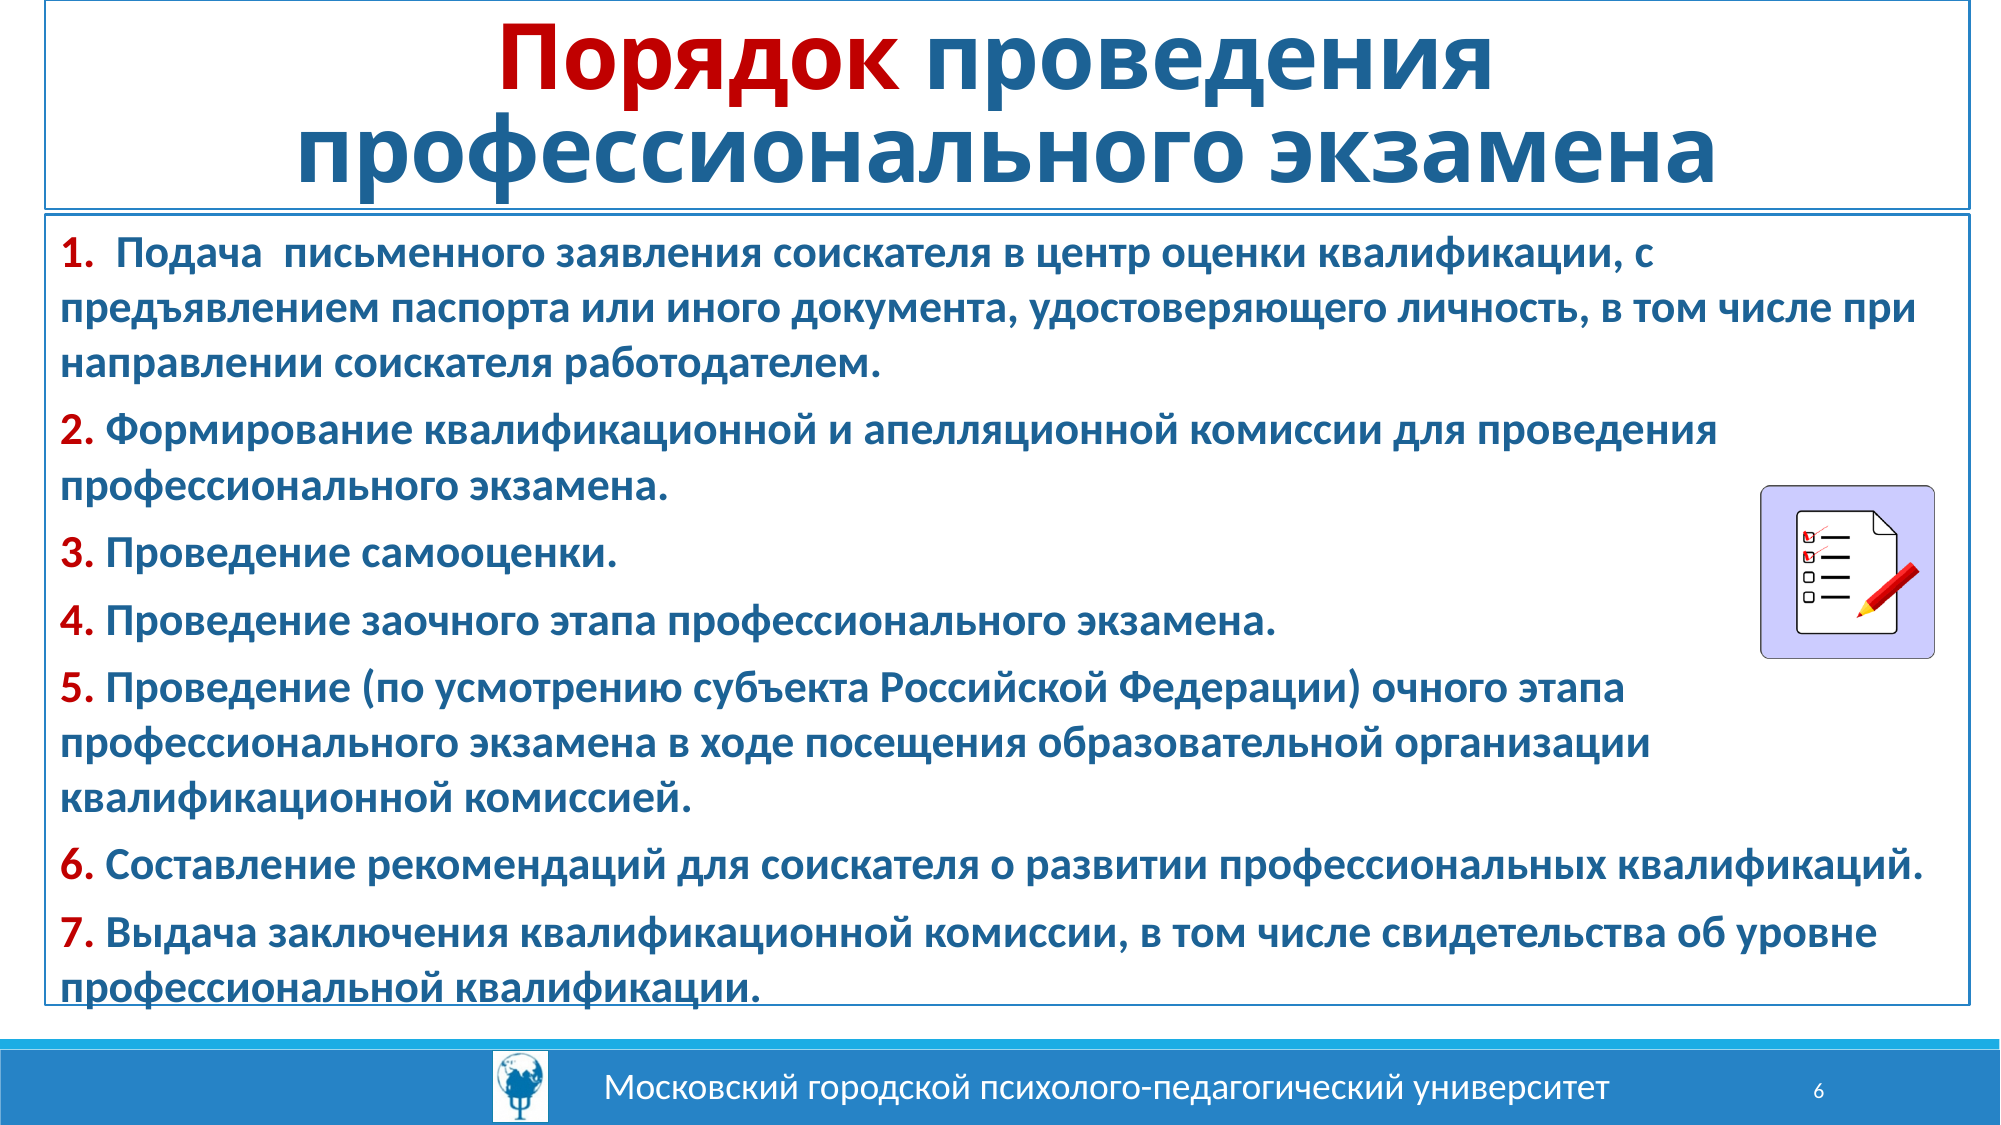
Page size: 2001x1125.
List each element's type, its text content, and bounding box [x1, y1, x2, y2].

slide_number 6 [1750, 1059, 1840, 1120]
text_box 1. Подача письменного заявления соискателя в центр оценки квалификации, с предъявлением паспорта или иного документа, удостоверяющего личность, в том числе при направлении соискателя работодателем. 2. Формирование квалификационной и апелляционной комиссии для проведения профессионального экзамена. 3. Проведение самооценки. 4. Проведение заочного этапа профессионального экзамена. 5. Проведение (по усмотрению субъекта Российской Федерации) очного этапа профессионального экзамена в ходе посещения образовательной организации квалификационной комиссией. 6. Составление рекомендаций для соискателя о развитии профессиональных квалификаций. 7. Выдача заключения квалификационной комиссии, в том числе свидетельства об уровне профессиональной квалификации. [44, 213, 1971, 1006]
title Порядок проведения профессионального экзамена [44, 0, 1971, 210]
text_box Московский городской психолого-педагогический университет [464, 1042, 1750, 1125]
picture [491, 1049, 549, 1124]
picture [1759, 484, 1935, 660]
